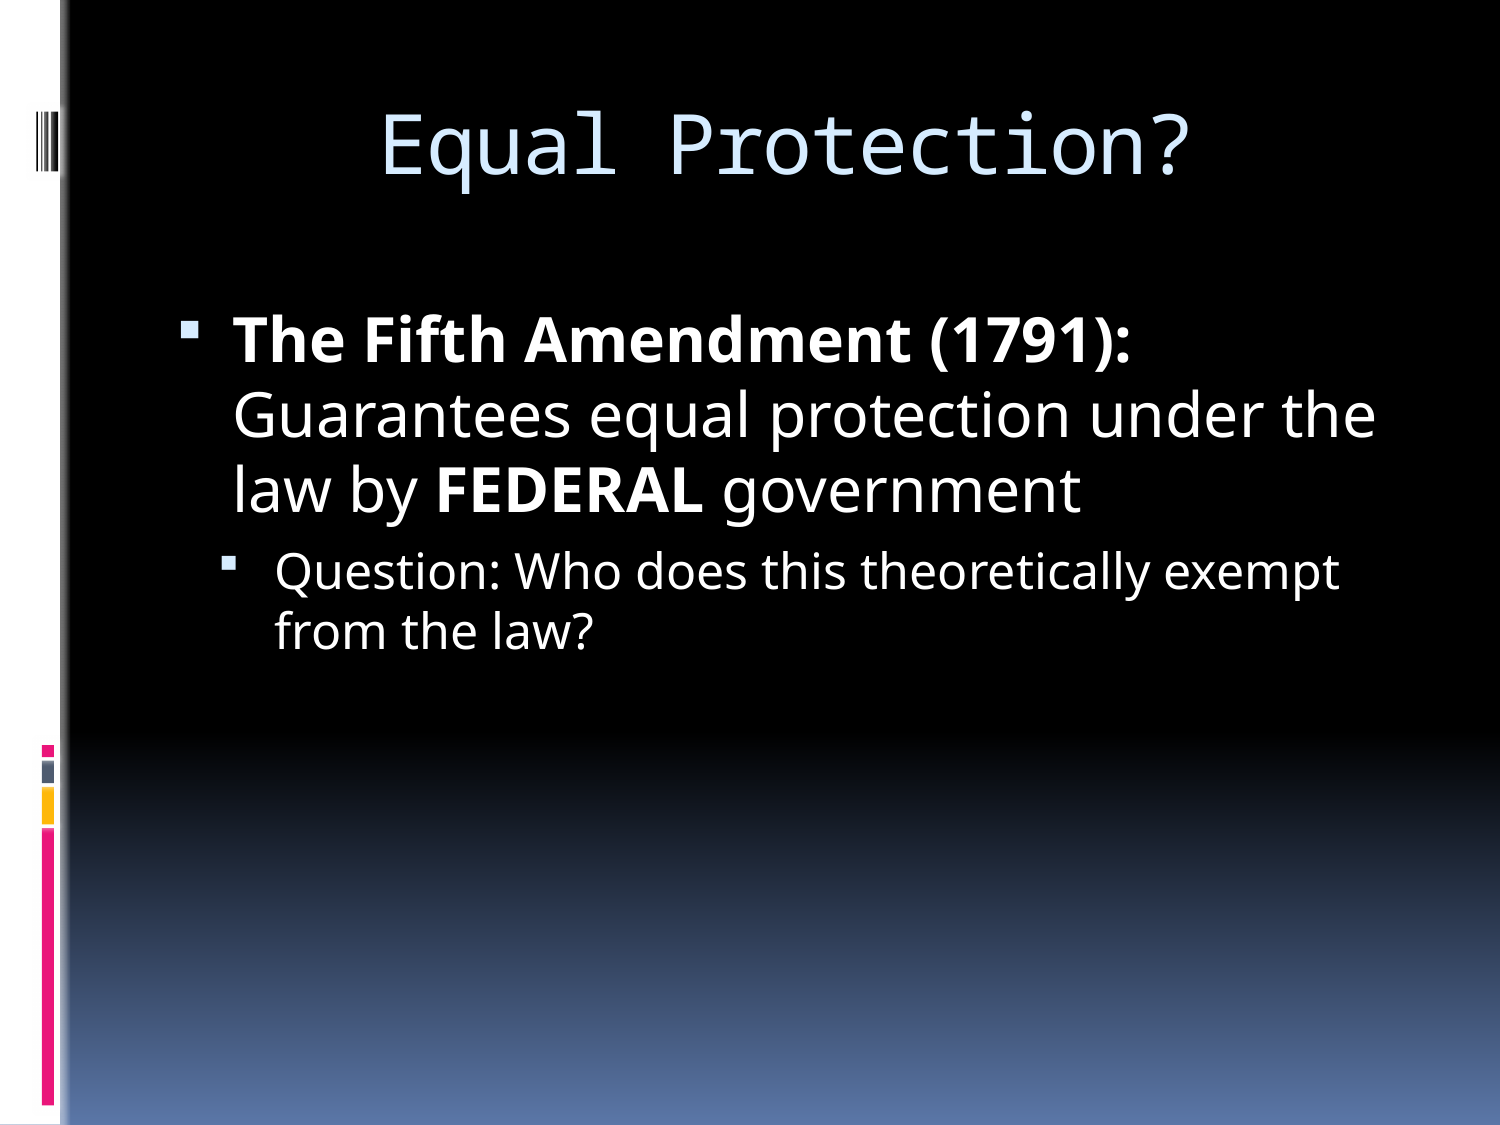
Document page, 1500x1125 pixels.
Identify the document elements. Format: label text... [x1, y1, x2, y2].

list The Fifth Amendment (1791): Guarantees equal protection under the law by FEDERAL government Question: Who does this theoretically exempt from the law? [150, 292, 1425, 1043]
title Equal Protection? [150, 83, 1425, 234]
